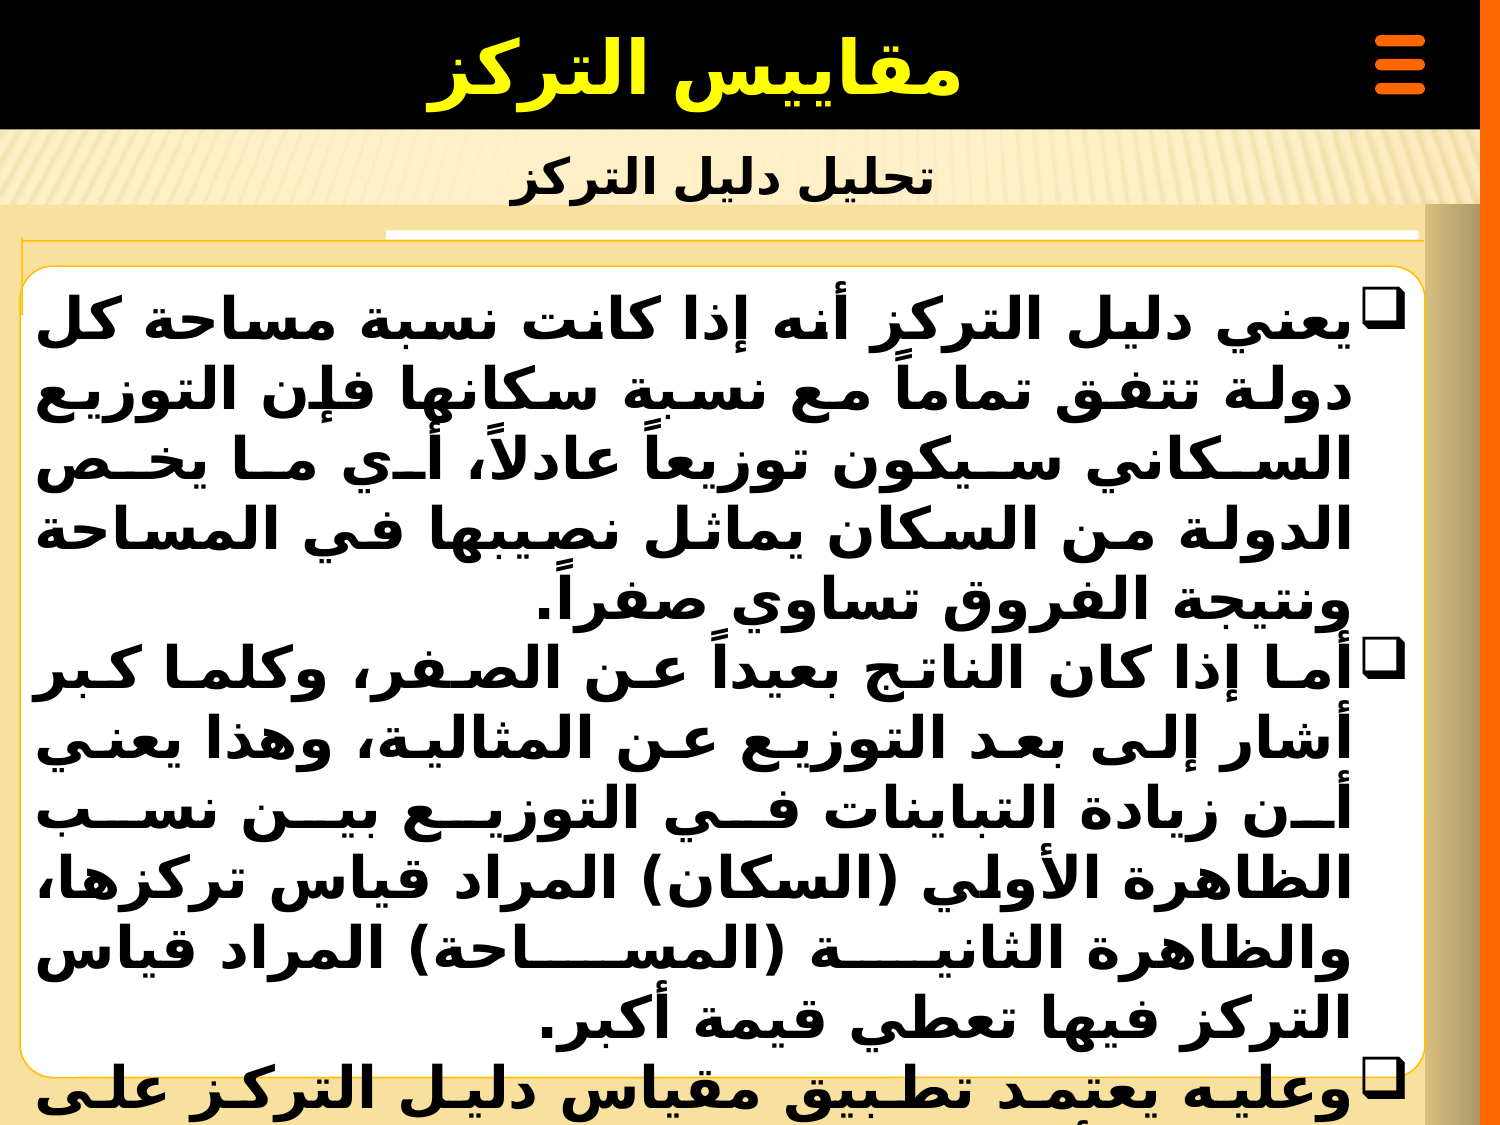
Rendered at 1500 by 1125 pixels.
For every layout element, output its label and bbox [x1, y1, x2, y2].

text_box [0, 0, 1500, 1125]
